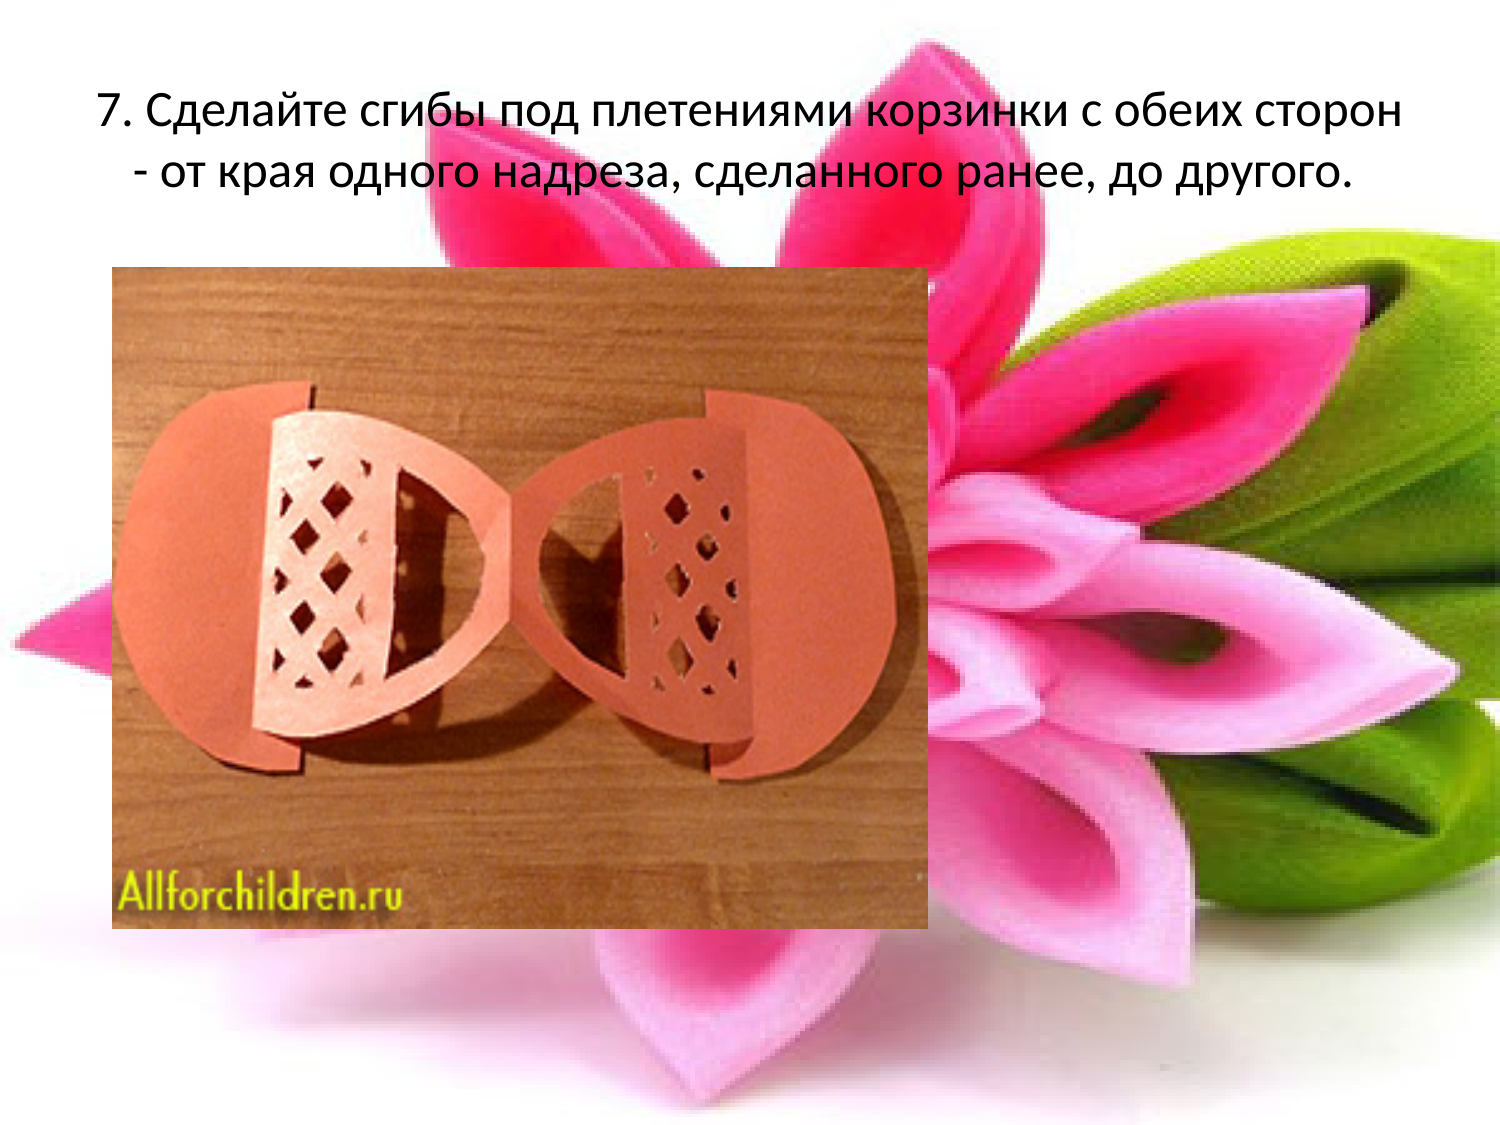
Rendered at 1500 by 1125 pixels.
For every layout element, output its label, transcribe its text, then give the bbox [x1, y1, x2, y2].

title 7. Сделайте сгибы под плетениями корзинки с обеих сторон - от края одного надреза, сделанного ранее, до другого. [75, 45, 1425, 315]
picture [0, 0, 1500, 1125]
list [111, 266, 928, 929]
